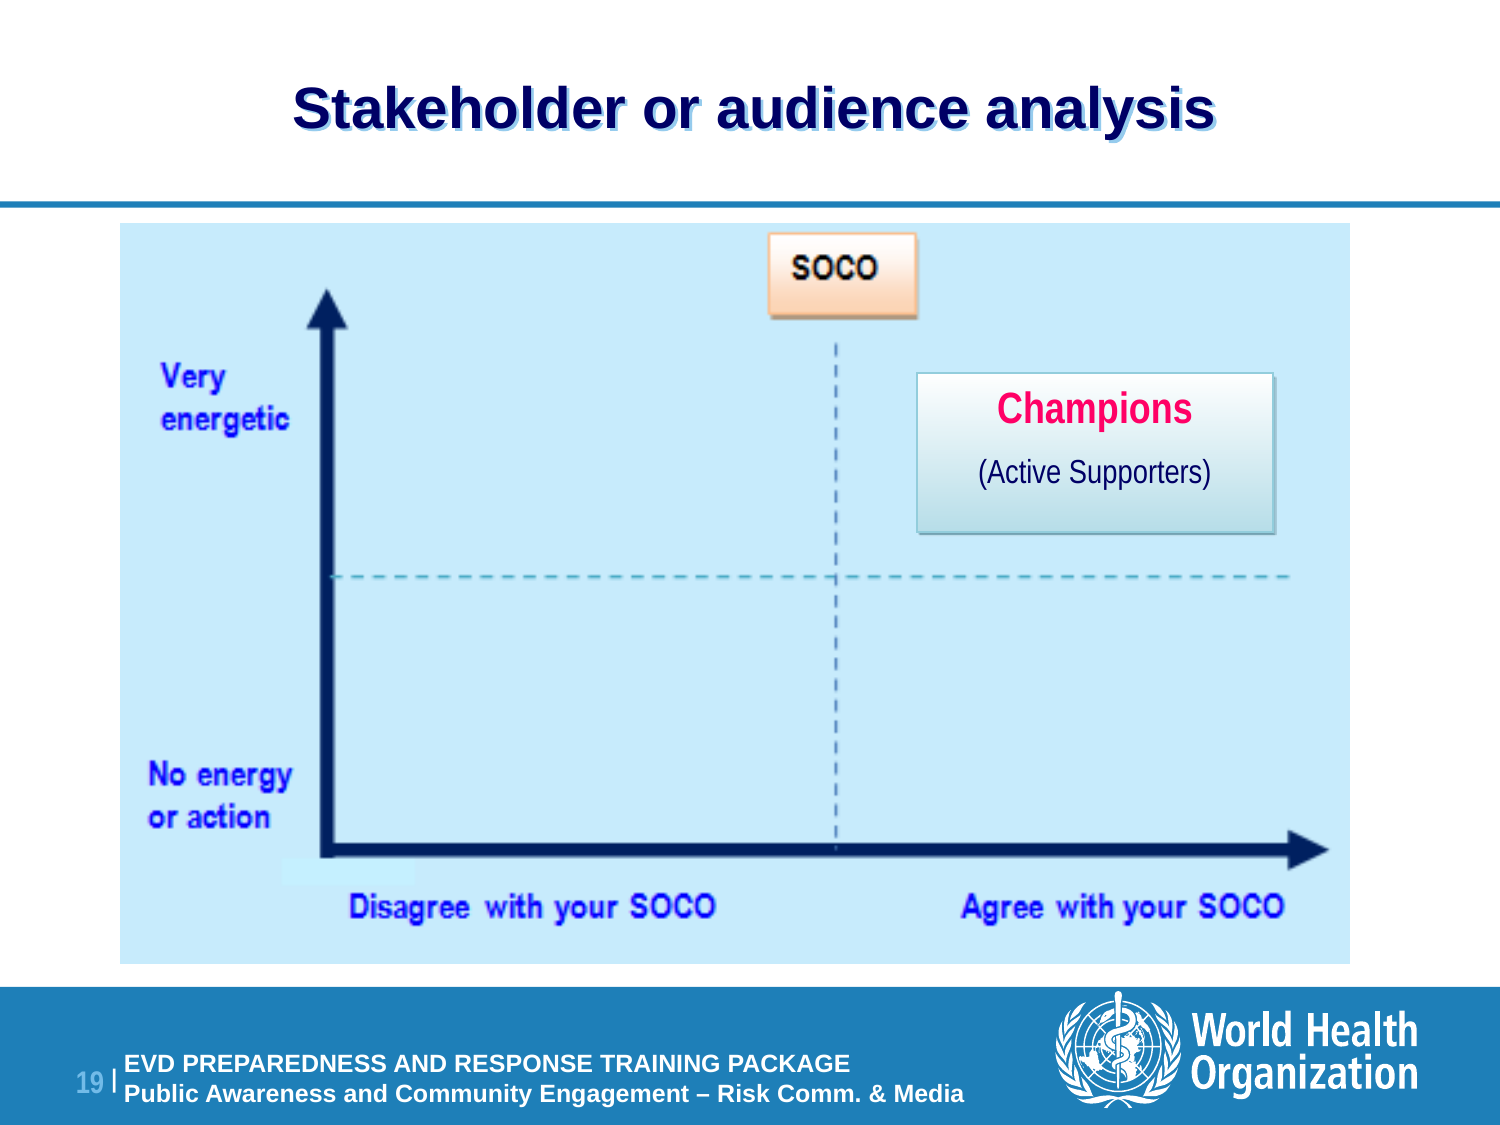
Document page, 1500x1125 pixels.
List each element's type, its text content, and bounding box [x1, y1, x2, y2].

title Stakeholder or audience analysis [227, 63, 1283, 147]
picture [120, 223, 1350, 964]
